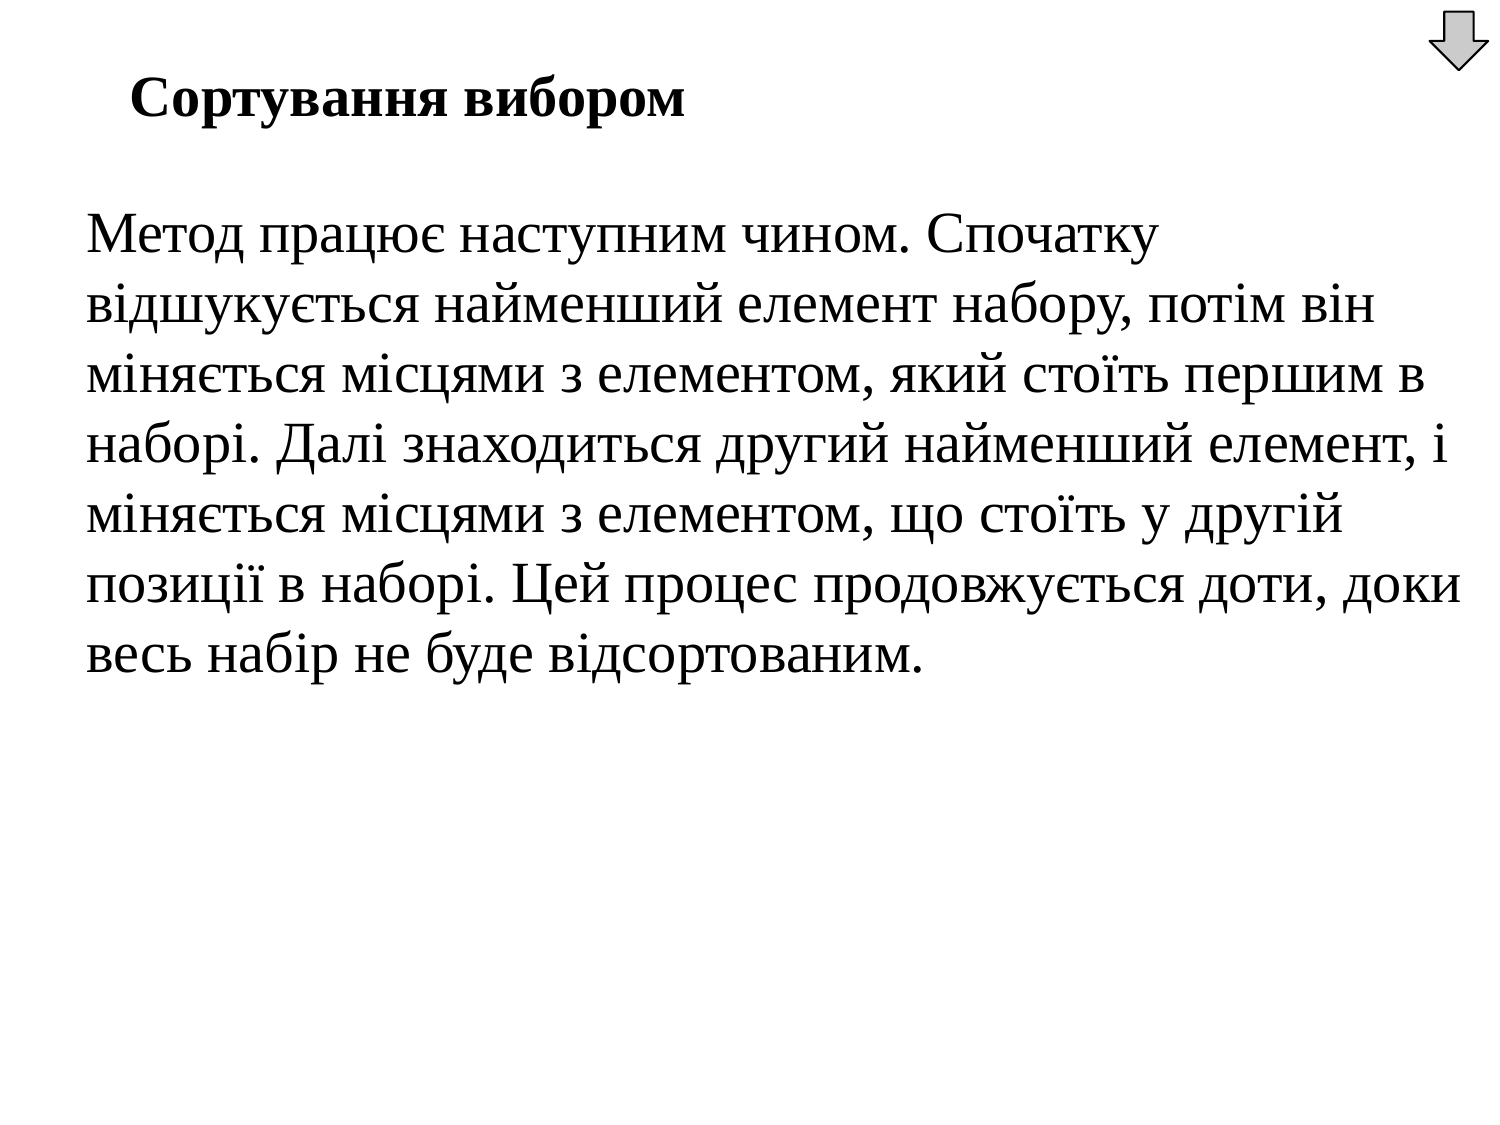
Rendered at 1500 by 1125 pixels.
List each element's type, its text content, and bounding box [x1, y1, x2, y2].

text_box [1429, 11, 1489, 71]
list Сортування вибором Метод працює наступним чином. Спочатку відшукується найменший елемент набору, потім він міняється місцями з елементом, який стоїть першим в наборі. Далі знаходиться другий найменший елемент, і міняється місцями з елементом, що стоїть у другій позиції в наборі. Цей процес продовжується доти, доки весь набір не буде відсортованим. [0, 58, 1500, 1125]
